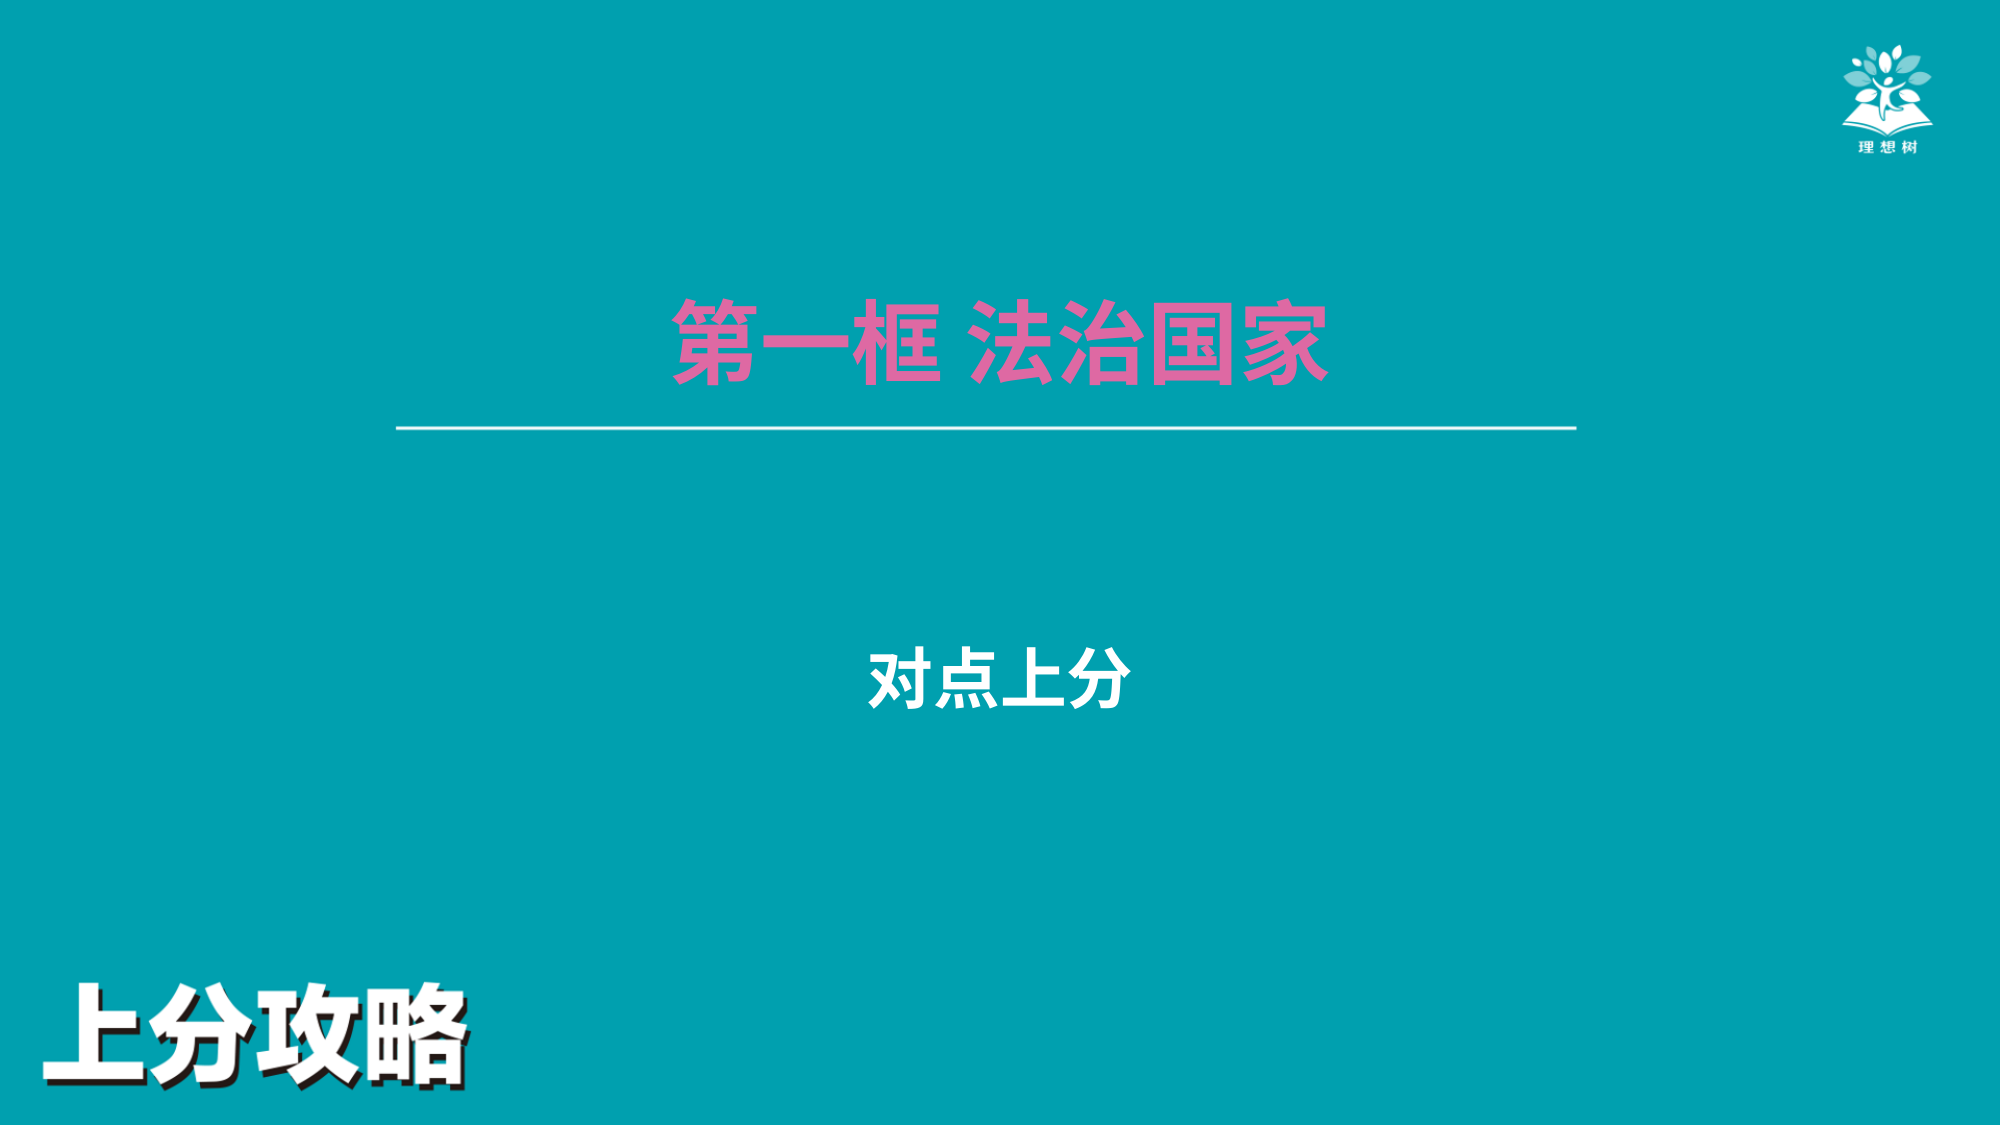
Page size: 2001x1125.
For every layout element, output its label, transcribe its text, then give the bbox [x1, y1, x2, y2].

text_box 第一框 法治国家 [158, 408, 1843, 607]
picture [0, 729, 2000, 1125]
picture [0, 0, 2000, 621]
text_box 对点上分 [0, 621, 2000, 729]
